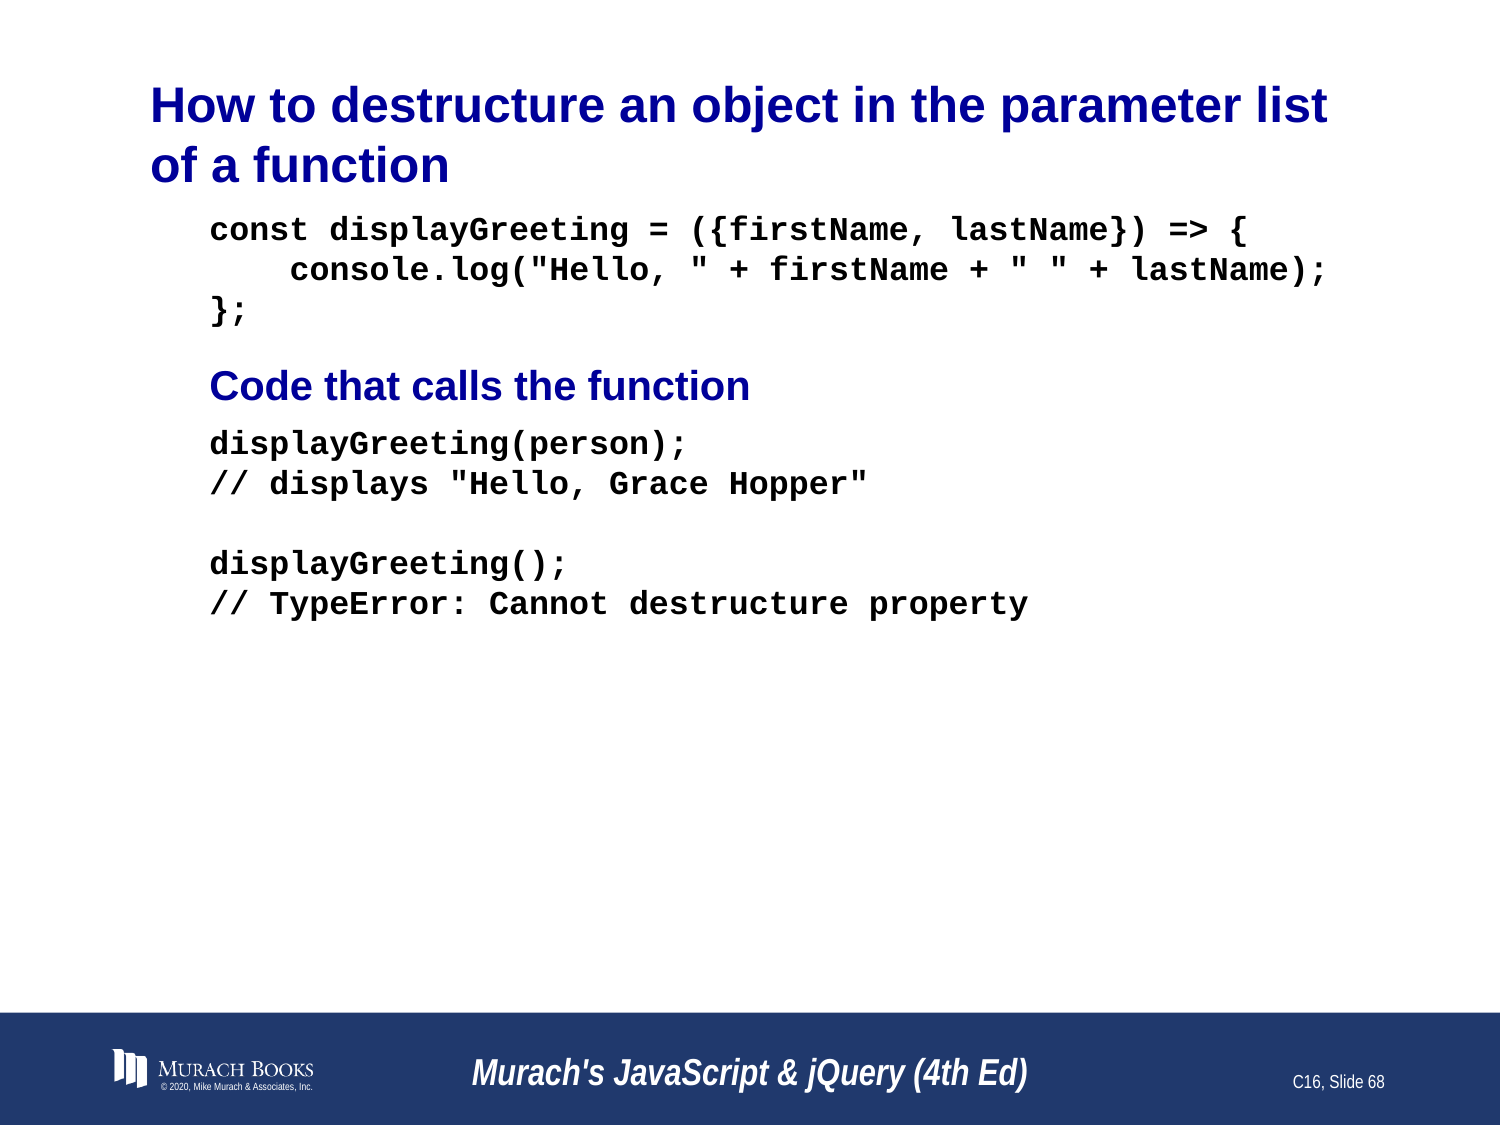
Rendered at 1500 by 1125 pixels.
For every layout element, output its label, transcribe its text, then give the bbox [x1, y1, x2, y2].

slide_number C16, Slide 68 [1087, 1025, 1400, 1100]
list const displayGreeting = ({firstName, lastName}) => { console.log("Hello, " + firstName + " " + lastName); }; Code that calls the function displayGreeting(person); // displays "Hello, Grace Hopper" displayGreeting(); // TypeError: Cannot destructure property [137, 200, 1350, 1000]
footer © 2020, Mike Murach & Associates, Inc. [12, 1025, 463, 1100]
title How to destructure an object in the parameter list of a function [150, 72, 1350, 194]
slide_number Murach's JavaScript & jQuery (4th Ed) [463, 1025, 1050, 1100]
